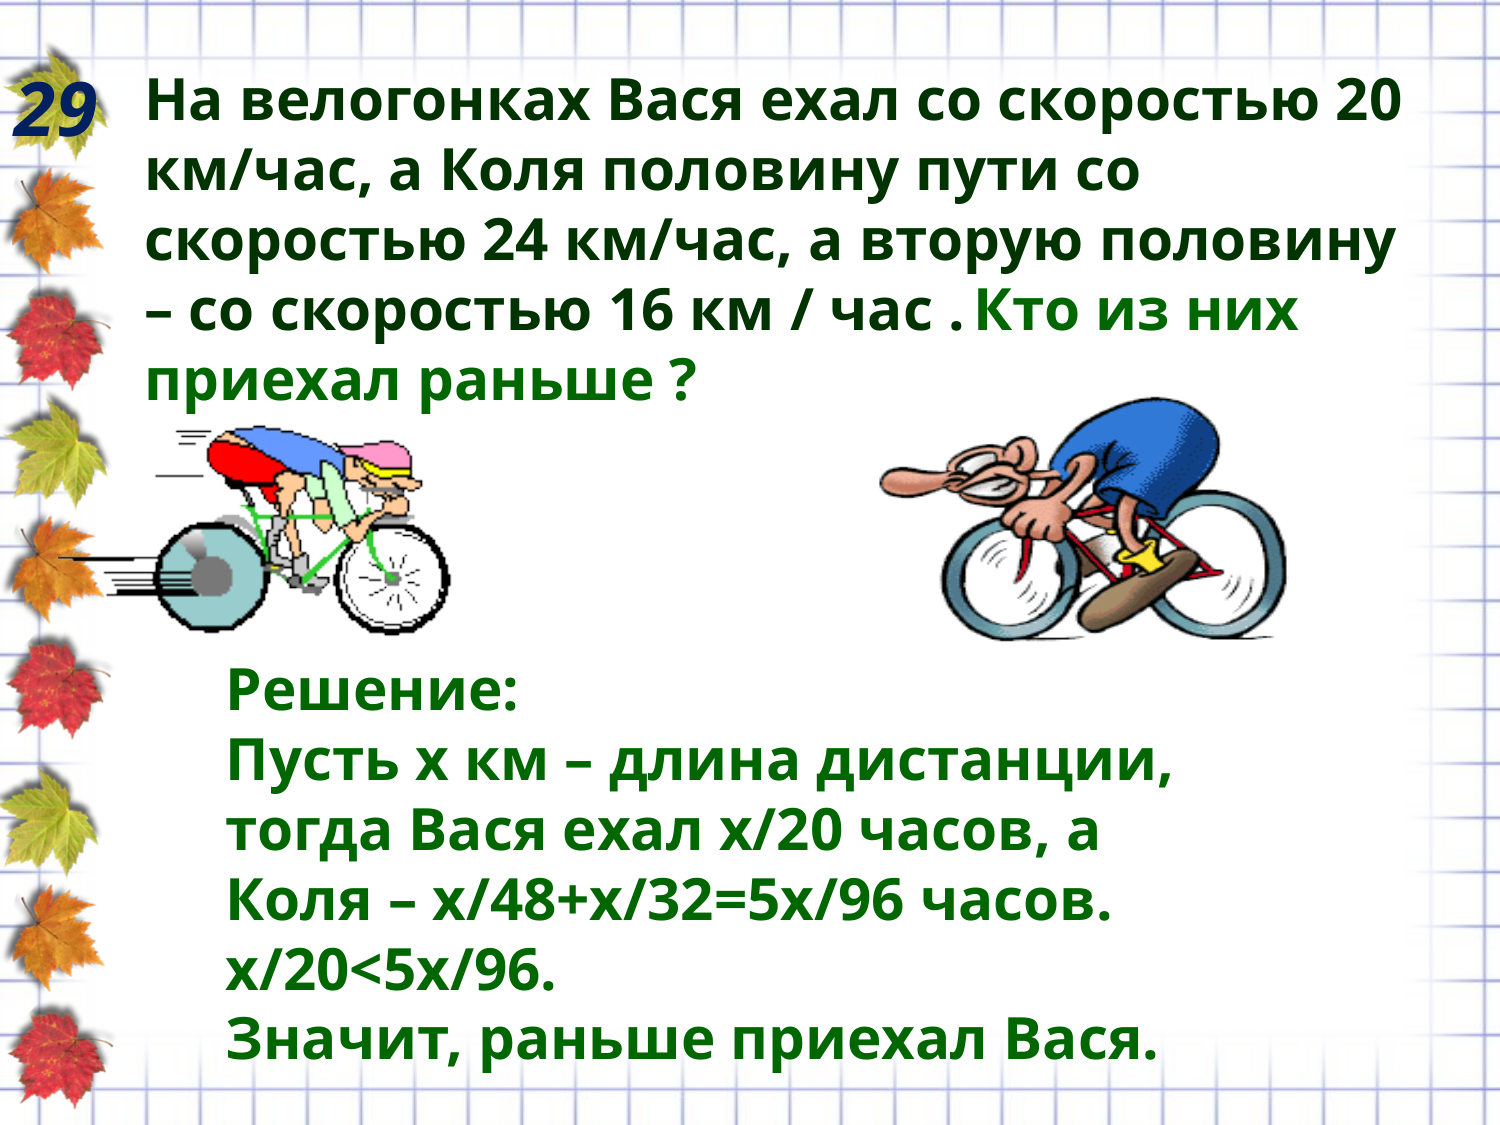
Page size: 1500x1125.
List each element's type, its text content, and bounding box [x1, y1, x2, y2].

text_box Ответ: 3131 , 5252 - всего 2 числа. [118, 41, 1460, 1085]
text_box На велогонках Вася ехал со скоростью 20 км/час, а Коля половину пути со скоростью 24 км/час, а вторую половину – со скоростью 16 км / час . Кто из них приехал раньше ? [129, 54, 1436, 420]
text_box 2 [118, 38, 1463, 1088]
picture [878, 386, 1290, 643]
picture [0, 0, 1500, 1125]
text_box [118, 23, 1478, 1103]
text_box [118, 33, 1468, 1093]
text_box 29 [0, 54, 129, 160]
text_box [118, 29, 1472, 1097]
text_box Решение: Пусть х км – длина дистанции, тогда Вася ехал х/20 часов, а Коля – х/48+х/32=5х/96 часов. х/20<5х/96. Значит, раньше приехал Вася. [210, 644, 1278, 1080]
